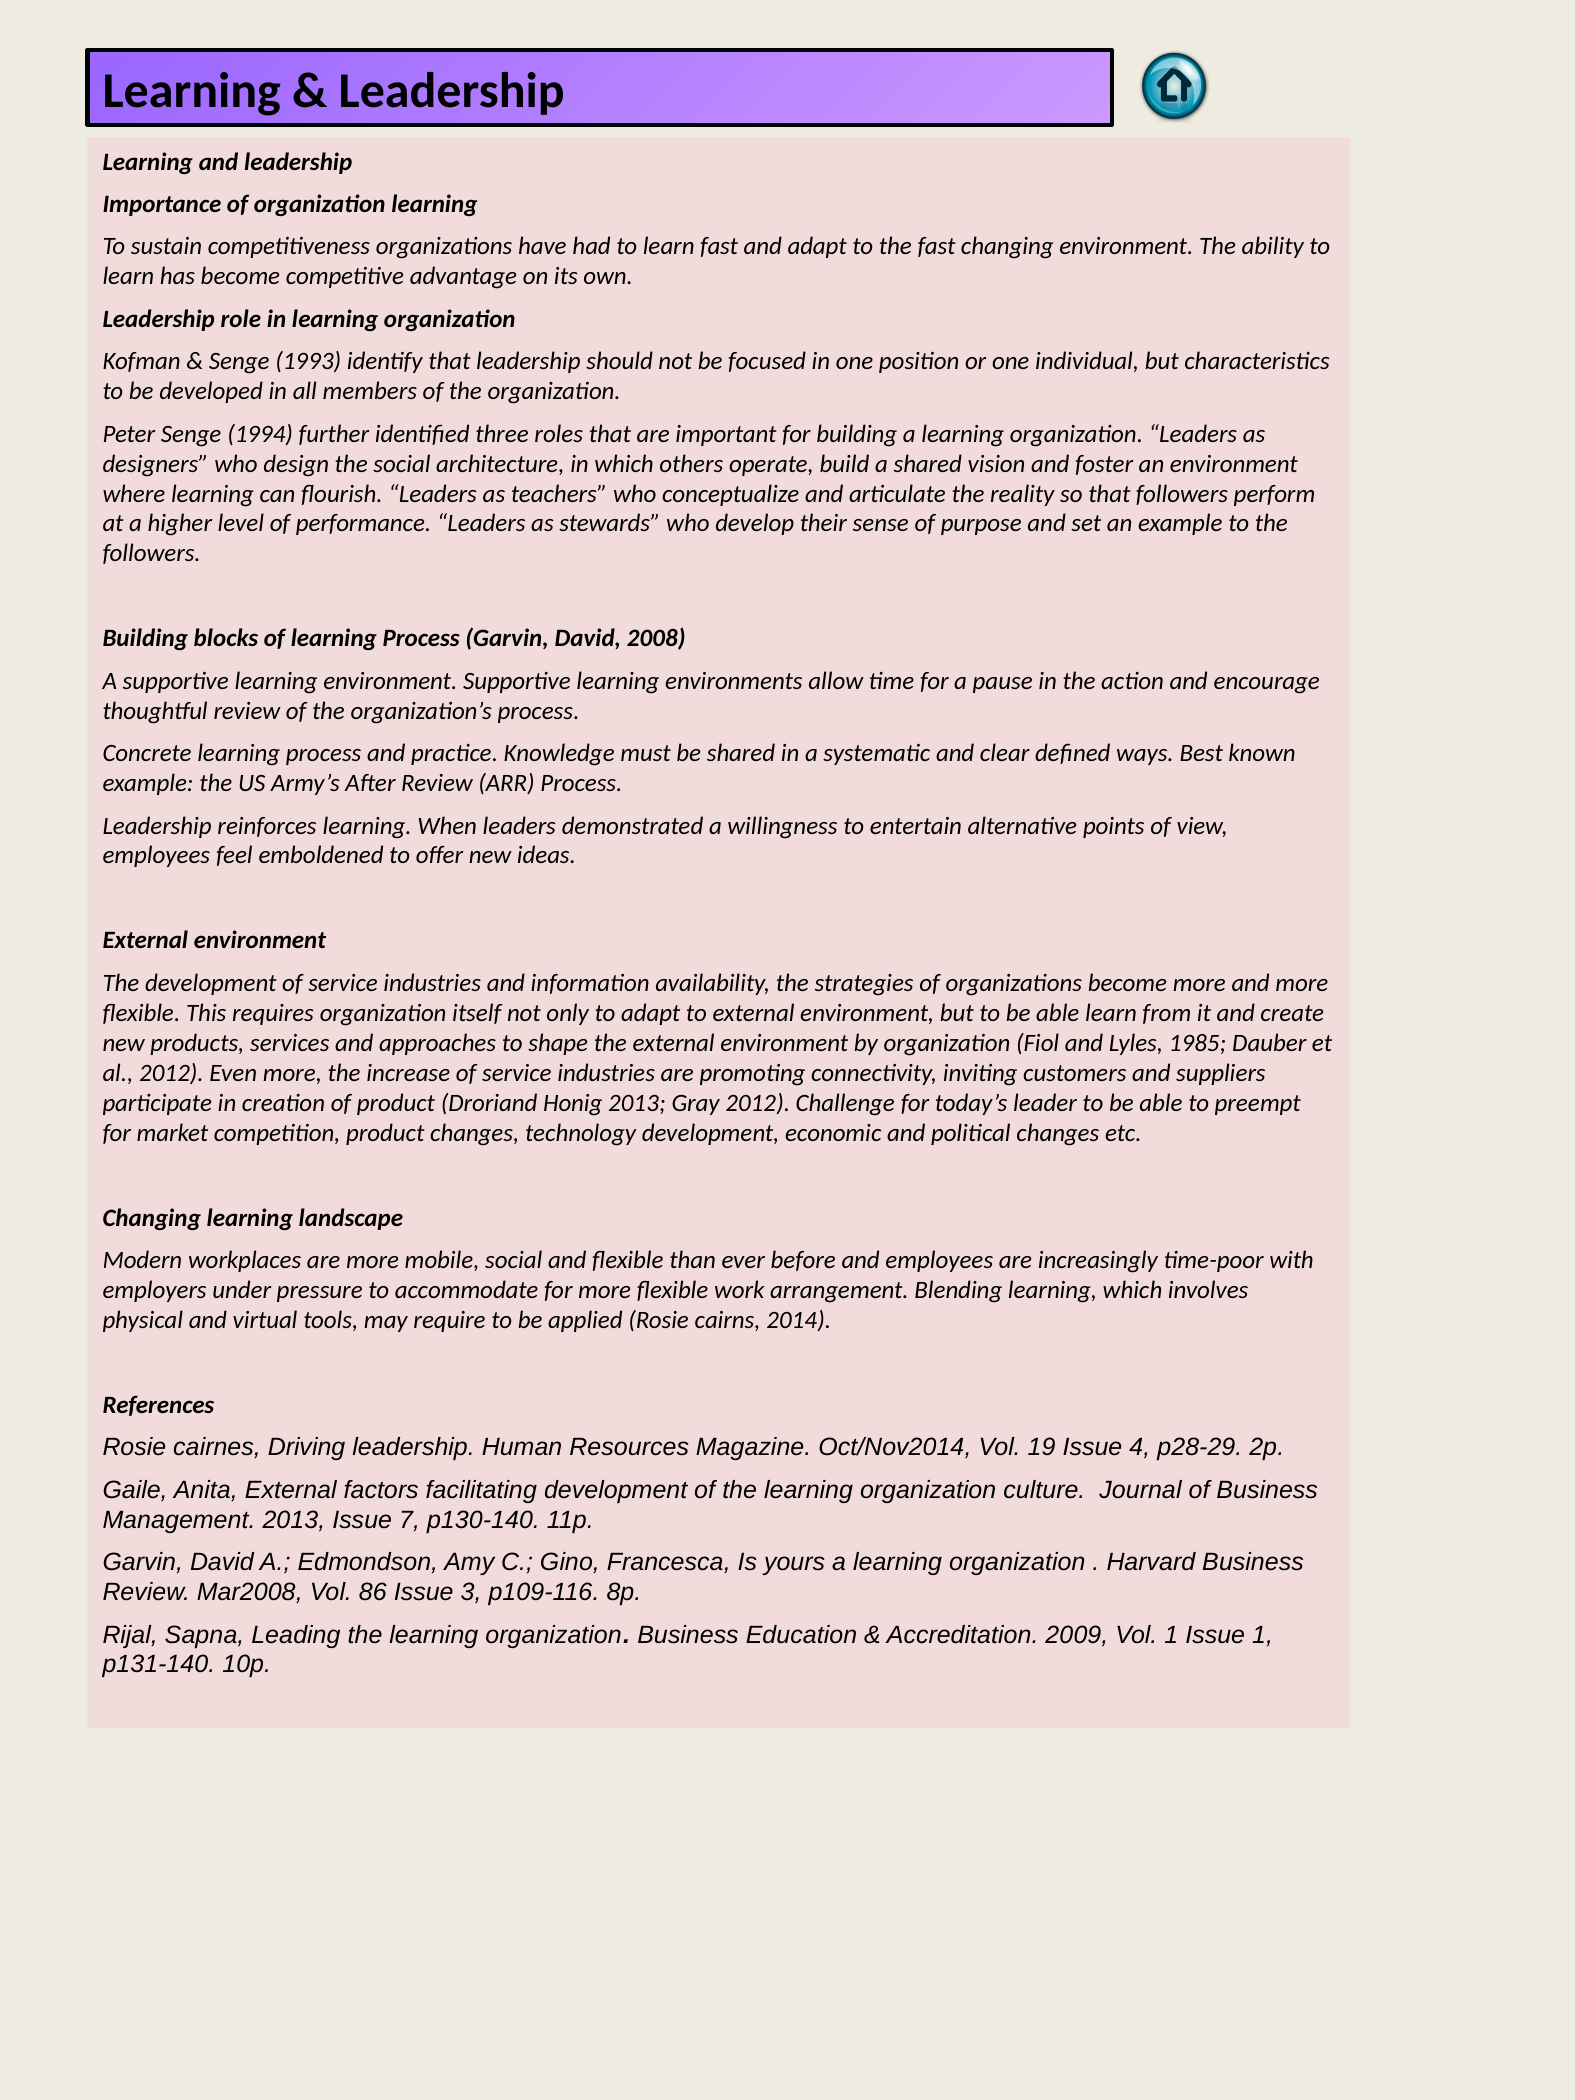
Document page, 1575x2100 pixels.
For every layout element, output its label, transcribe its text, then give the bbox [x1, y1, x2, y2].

text_box Learning and leadership Importance of organization learning To sustain competitiveness organizations have had to learn fast and adapt to the fast changing environment. The ability to learn has become competitive advantage on its own. Leadership role in learning organization Kofman & Senge (1993) identify that leadership should not be focused in one position or one individual, but characteristics to be developed in all members of the organization. Peter Senge (1994) further identified three roles that are important for building a learning organization. “Leaders as designers” who design the social architecture, in which others operate, build a shared vision and foster an environment where learning can flourish. “Leaders as teachers” who conceptualize and articulate the reality so that followers perform at a higher level of performance. “Leaders as stewards” who develop their sense of purpose and set an example to the followers. Building blocks of learning Process (Garvin, David, 2008) A supportive learning environment. Supportive learning environments allow time for a pause in the action and encourage thoughtful review of the organization’s process. Concrete learning process and practice. Knowledge must be shared in a systematic and clear defined ways. Best known example: the US Army’s After Review (ARR) Process. Leadership reinforces learning. When leaders demonstrated a willingness to entertain alternative points of view, employees feel emboldened to offer new ideas. External environment The development of service industries and information availability, the strategies of organizations become more and more flexible. This requires organization itself not only to adapt to external environment, but to be able learn from it and create new products, services and approaches to shape the external environment by organization (Fiol and Lyles, 1985; Dauber et al., 2012). Even more, the increase of service industries are promoting connectivity, inviting customers and suppliers participate in creation of product (Droriand Honig 2013; Gray 2012). Challenge for today’s leader to be able to preempt for market competition, product changes, technology development, economic and political changes etc. Changing learning landscape Modern workplaces are more mobile, social and flexible than ever before and employees are increasingly time-poor with employers under pressure to accommodate for more flexible work arrangement. Blending learning, which involves physical and virtual tools, may require to be applied (Rosie cairns, 2014). References Rosie cairnes, Driving leadership. Human Resources Magazine. Oct/Nov2014, Vol. 19 Issue 4, p28-29. 2p. Gaile, Anita, External factors facilitating development of the learning organization culture. Journal of Business Management. 2013, Issue 7, p130-140. 11p. Garvin, David A.; Edmondson, Amy C.; Gino, Francesca, Is yours a learning organization . Harvard Business Review. Mar2008, Vol. 86 Issue 3, p109-116. 8p. Rijal, Sapna, Leading the learning organization. Business Education & Accreditation. 2009, Vol. 1 Issue 1, p131-140. 10p. [87, 137, 1350, 1728]
text_box Learning & Leadership [85, 48, 1114, 127]
picture [1137, 49, 1212, 124]
